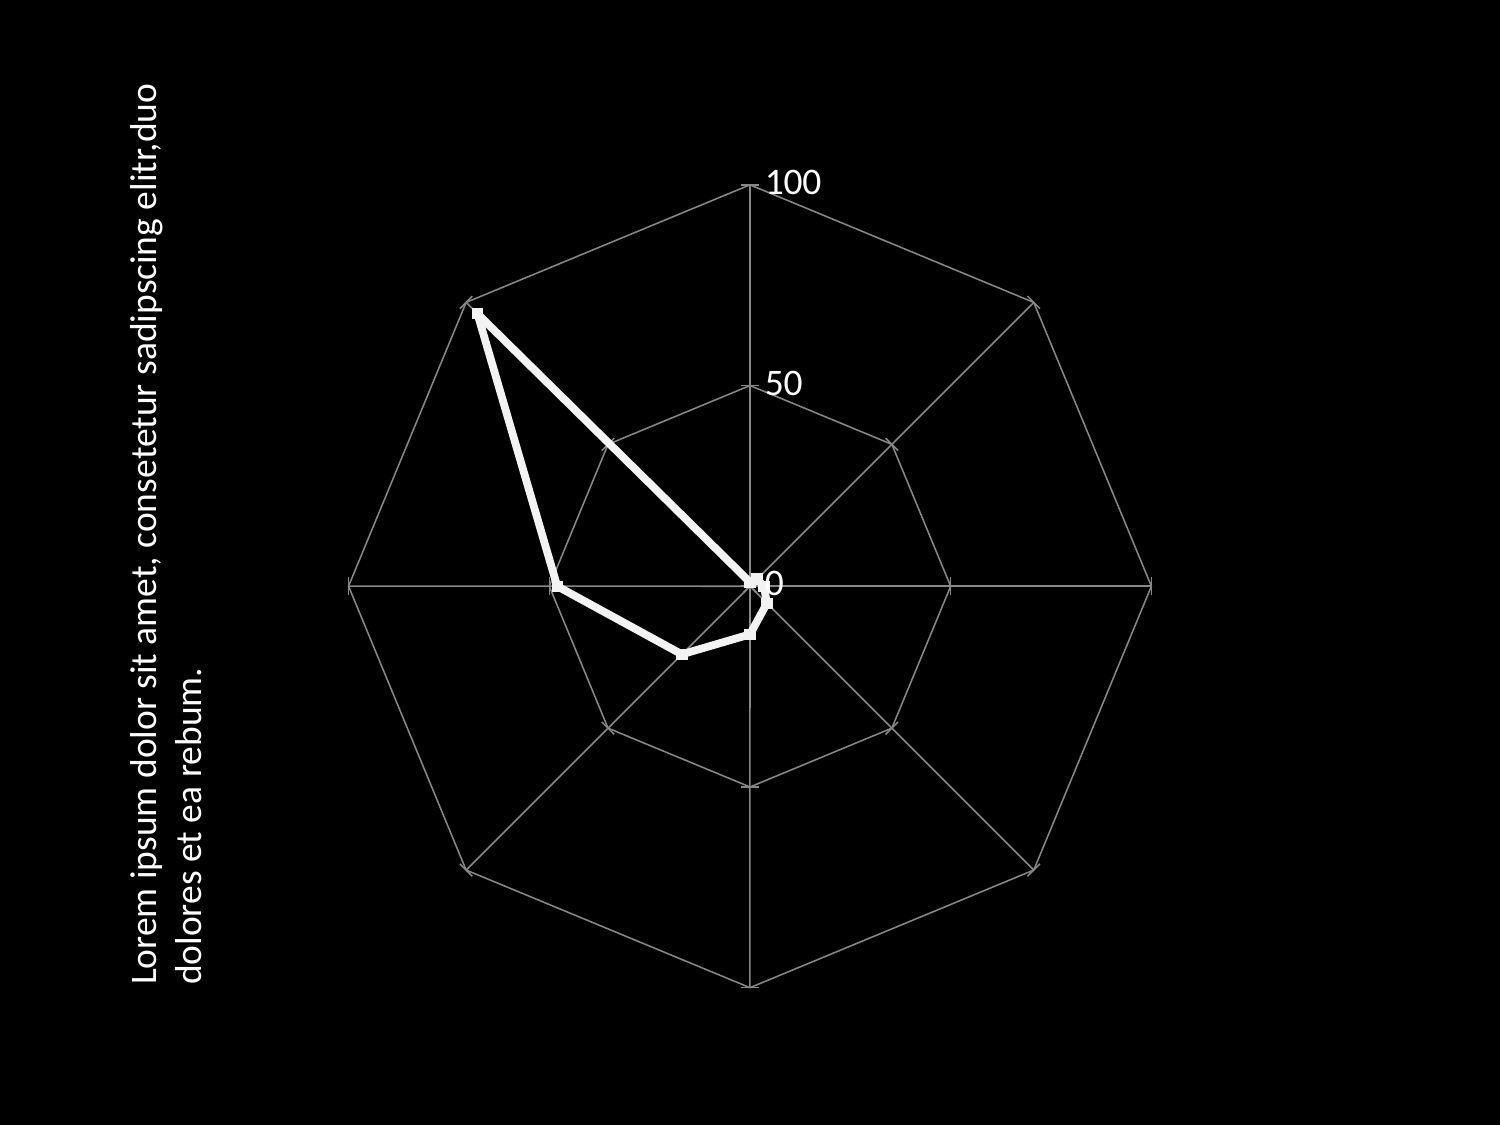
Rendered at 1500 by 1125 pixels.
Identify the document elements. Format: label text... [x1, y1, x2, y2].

chart [74, 148, 1426, 1006]
text_box Lorem ipsum dolor sit amet, consetetur sadipscing elitr,duo dolores et ea rebum. [111, 42, 216, 147]
